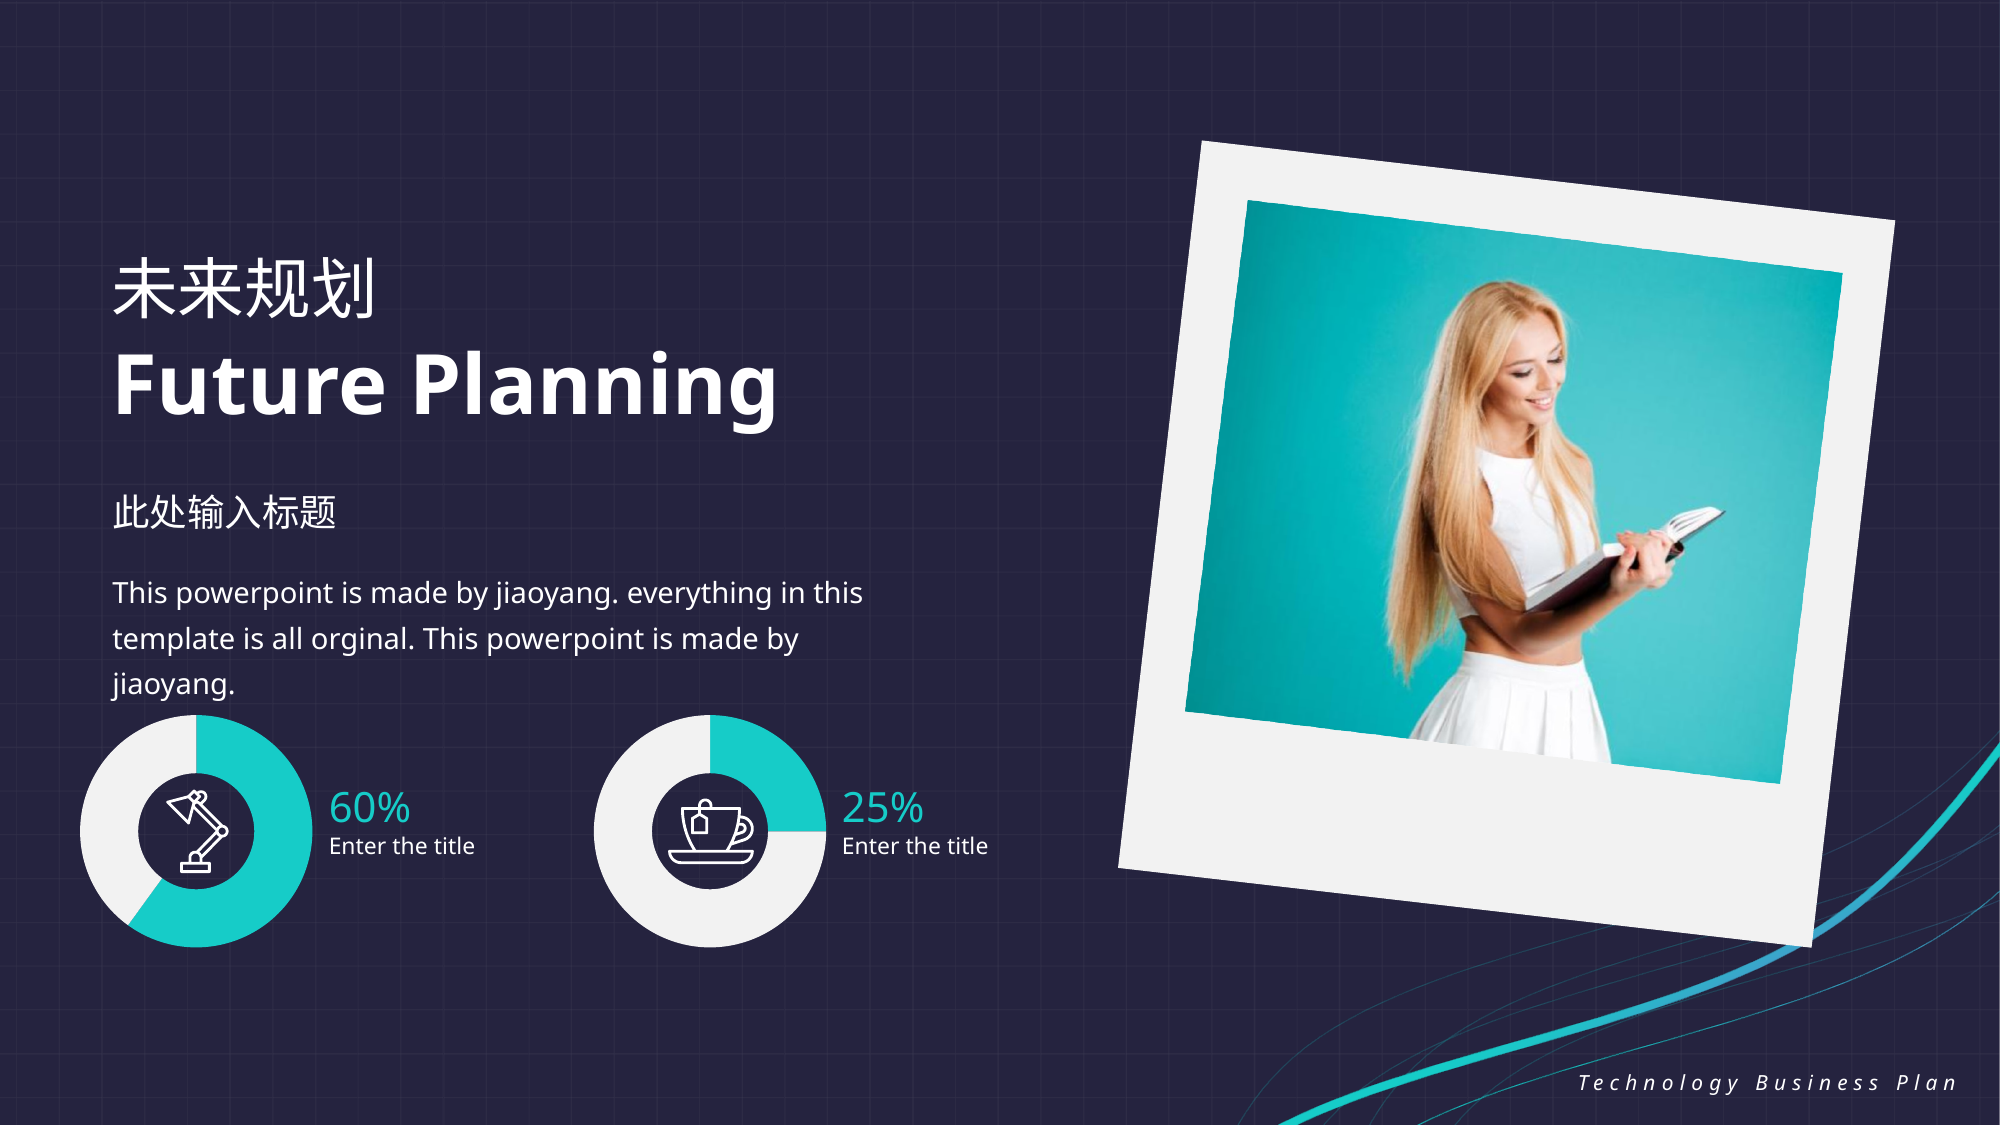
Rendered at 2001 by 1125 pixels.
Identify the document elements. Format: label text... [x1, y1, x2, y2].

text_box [571, 710, 849, 953]
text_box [849, 773, 1067, 868]
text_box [335, 773, 554, 868]
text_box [97, 481, 939, 706]
text_box Future Planning [96, 335, 896, 440]
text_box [1157, 177, 1856, 911]
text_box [57, 710, 335, 953]
picture [0, 0, 2000, 1125]
text_box Technology Business Plan [1366, 1054, 1971, 1102]
text_box 未来规划 [96, 239, 571, 335]
